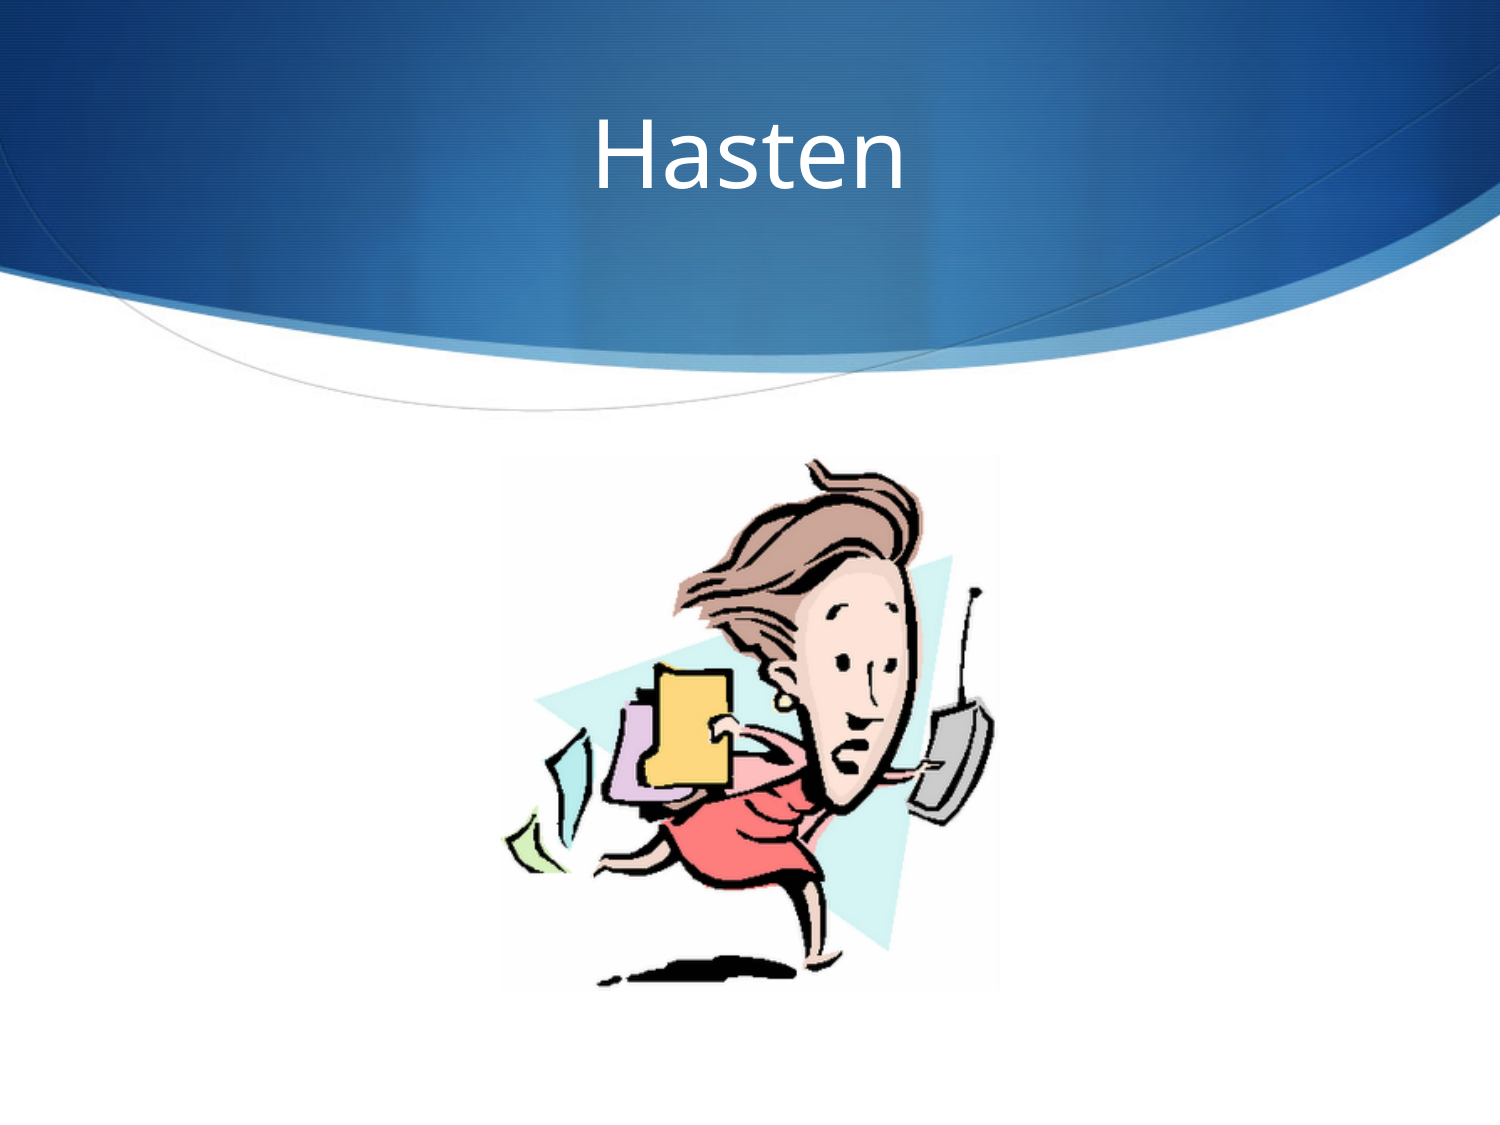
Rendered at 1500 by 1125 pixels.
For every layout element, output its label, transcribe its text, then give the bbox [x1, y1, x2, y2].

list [120, 453, 1379, 991]
title Hasten [75, 56, 1425, 245]
picture [0, 0, 1500, 1125]
